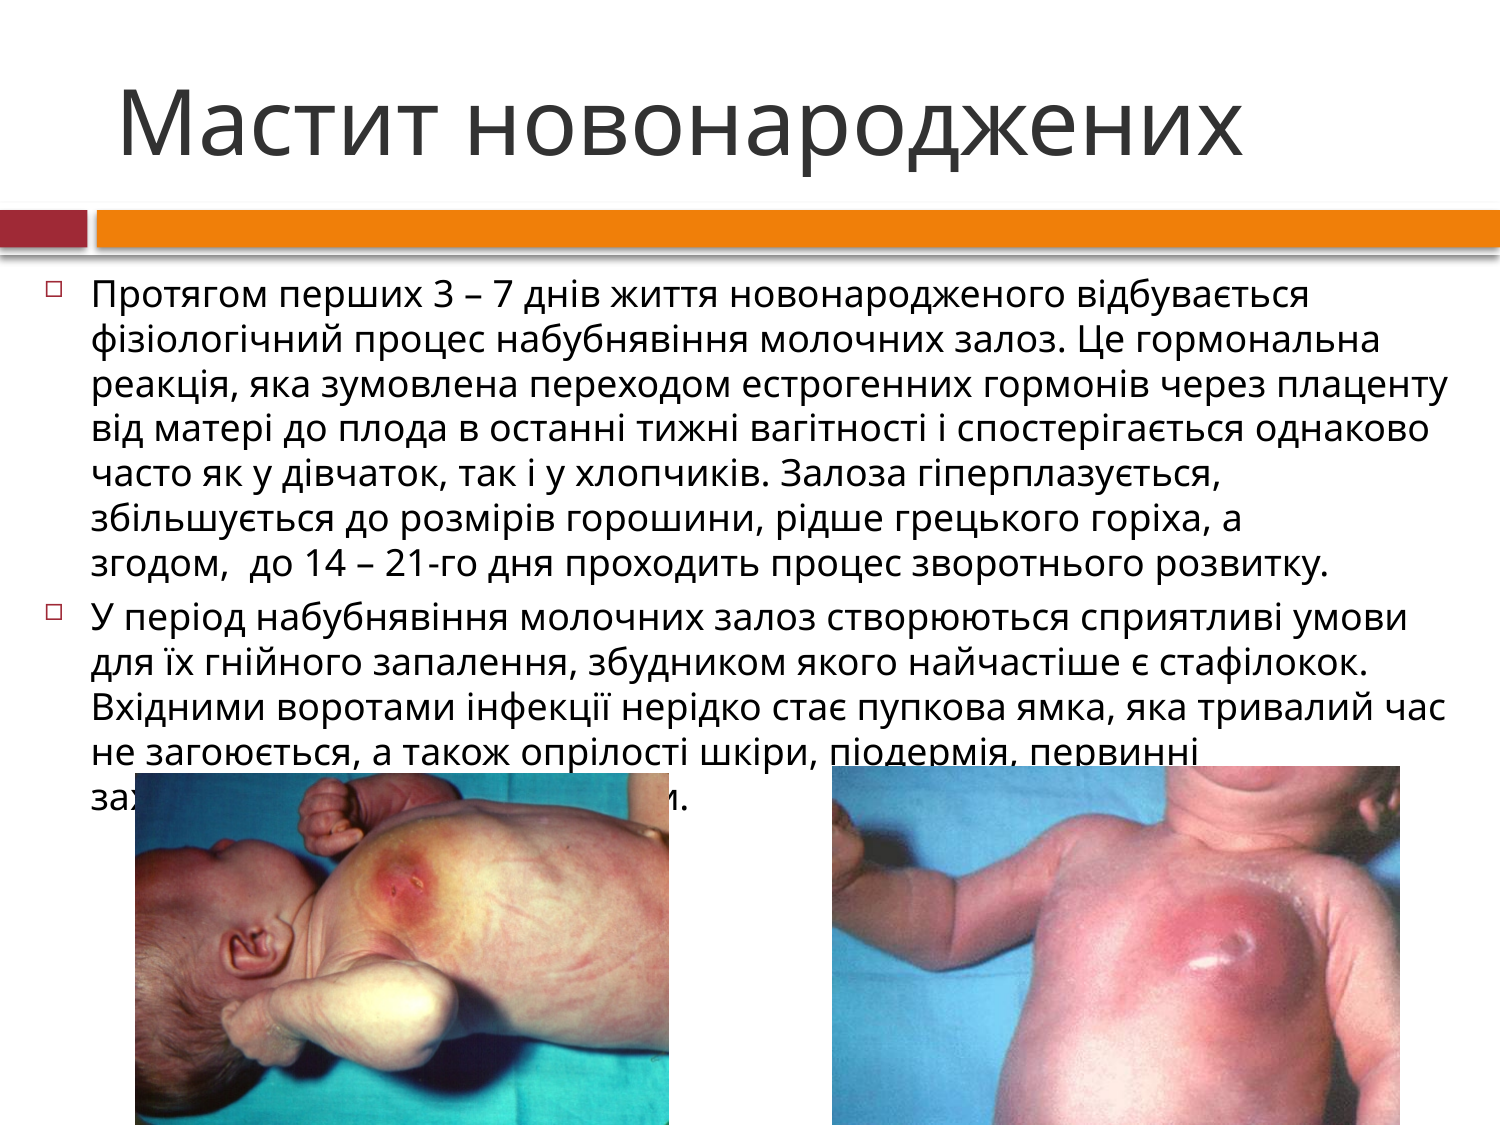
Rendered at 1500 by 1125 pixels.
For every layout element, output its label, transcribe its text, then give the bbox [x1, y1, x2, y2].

picture [135, 773, 670, 1125]
title Мастит новонароджених [100, 37, 1438, 200]
picture [832, 765, 1400, 1125]
list Протягом перших 3 – 7 днів життя новонародженого відбувається фізіологічний процес набубнявіння молочних залоз. Це гормональна реакція, яка зумовлена переходом естрогенних гормонів через плаценту від матері до плода в останні тижні вагітності і спостерігається однаково часто як у дівчаток, так і у хлопчиків. Залоза гіперплазується, збільшується до розмірів горошини, рідше грецького горіха, а згодом, до 14 – 21-го дня проходить процес зворотнього розвитку. У період набубнявіння молочних залоз створюються сприятливі умови для їх гнійного запалення, збудником якого найчастіше є стафілокок. Вхідними воротами інфекції нерідко стає пупкова ямка, яка тривалий час не загоюється, а також опрілості шкіри, піодермія, первинні захворювання молочної залози. [29, 262, 1471, 835]
